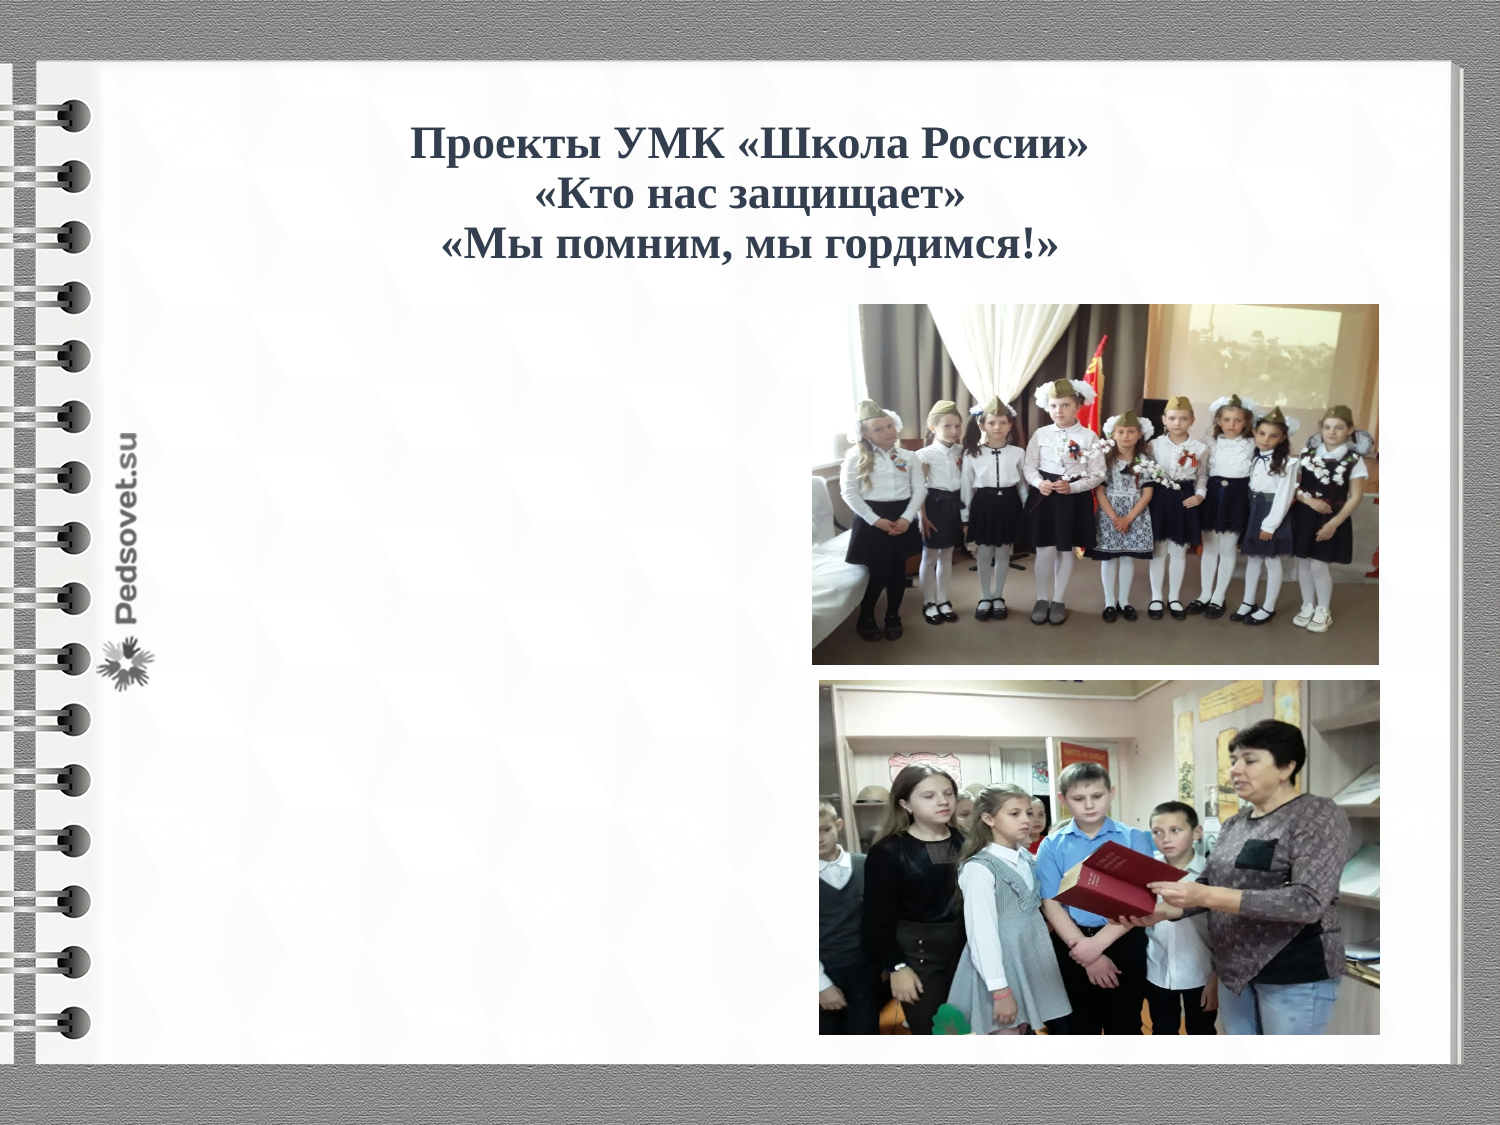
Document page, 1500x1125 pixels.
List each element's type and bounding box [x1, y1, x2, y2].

list [812, 304, 1380, 665]
picture [0, 0, 1500, 1125]
